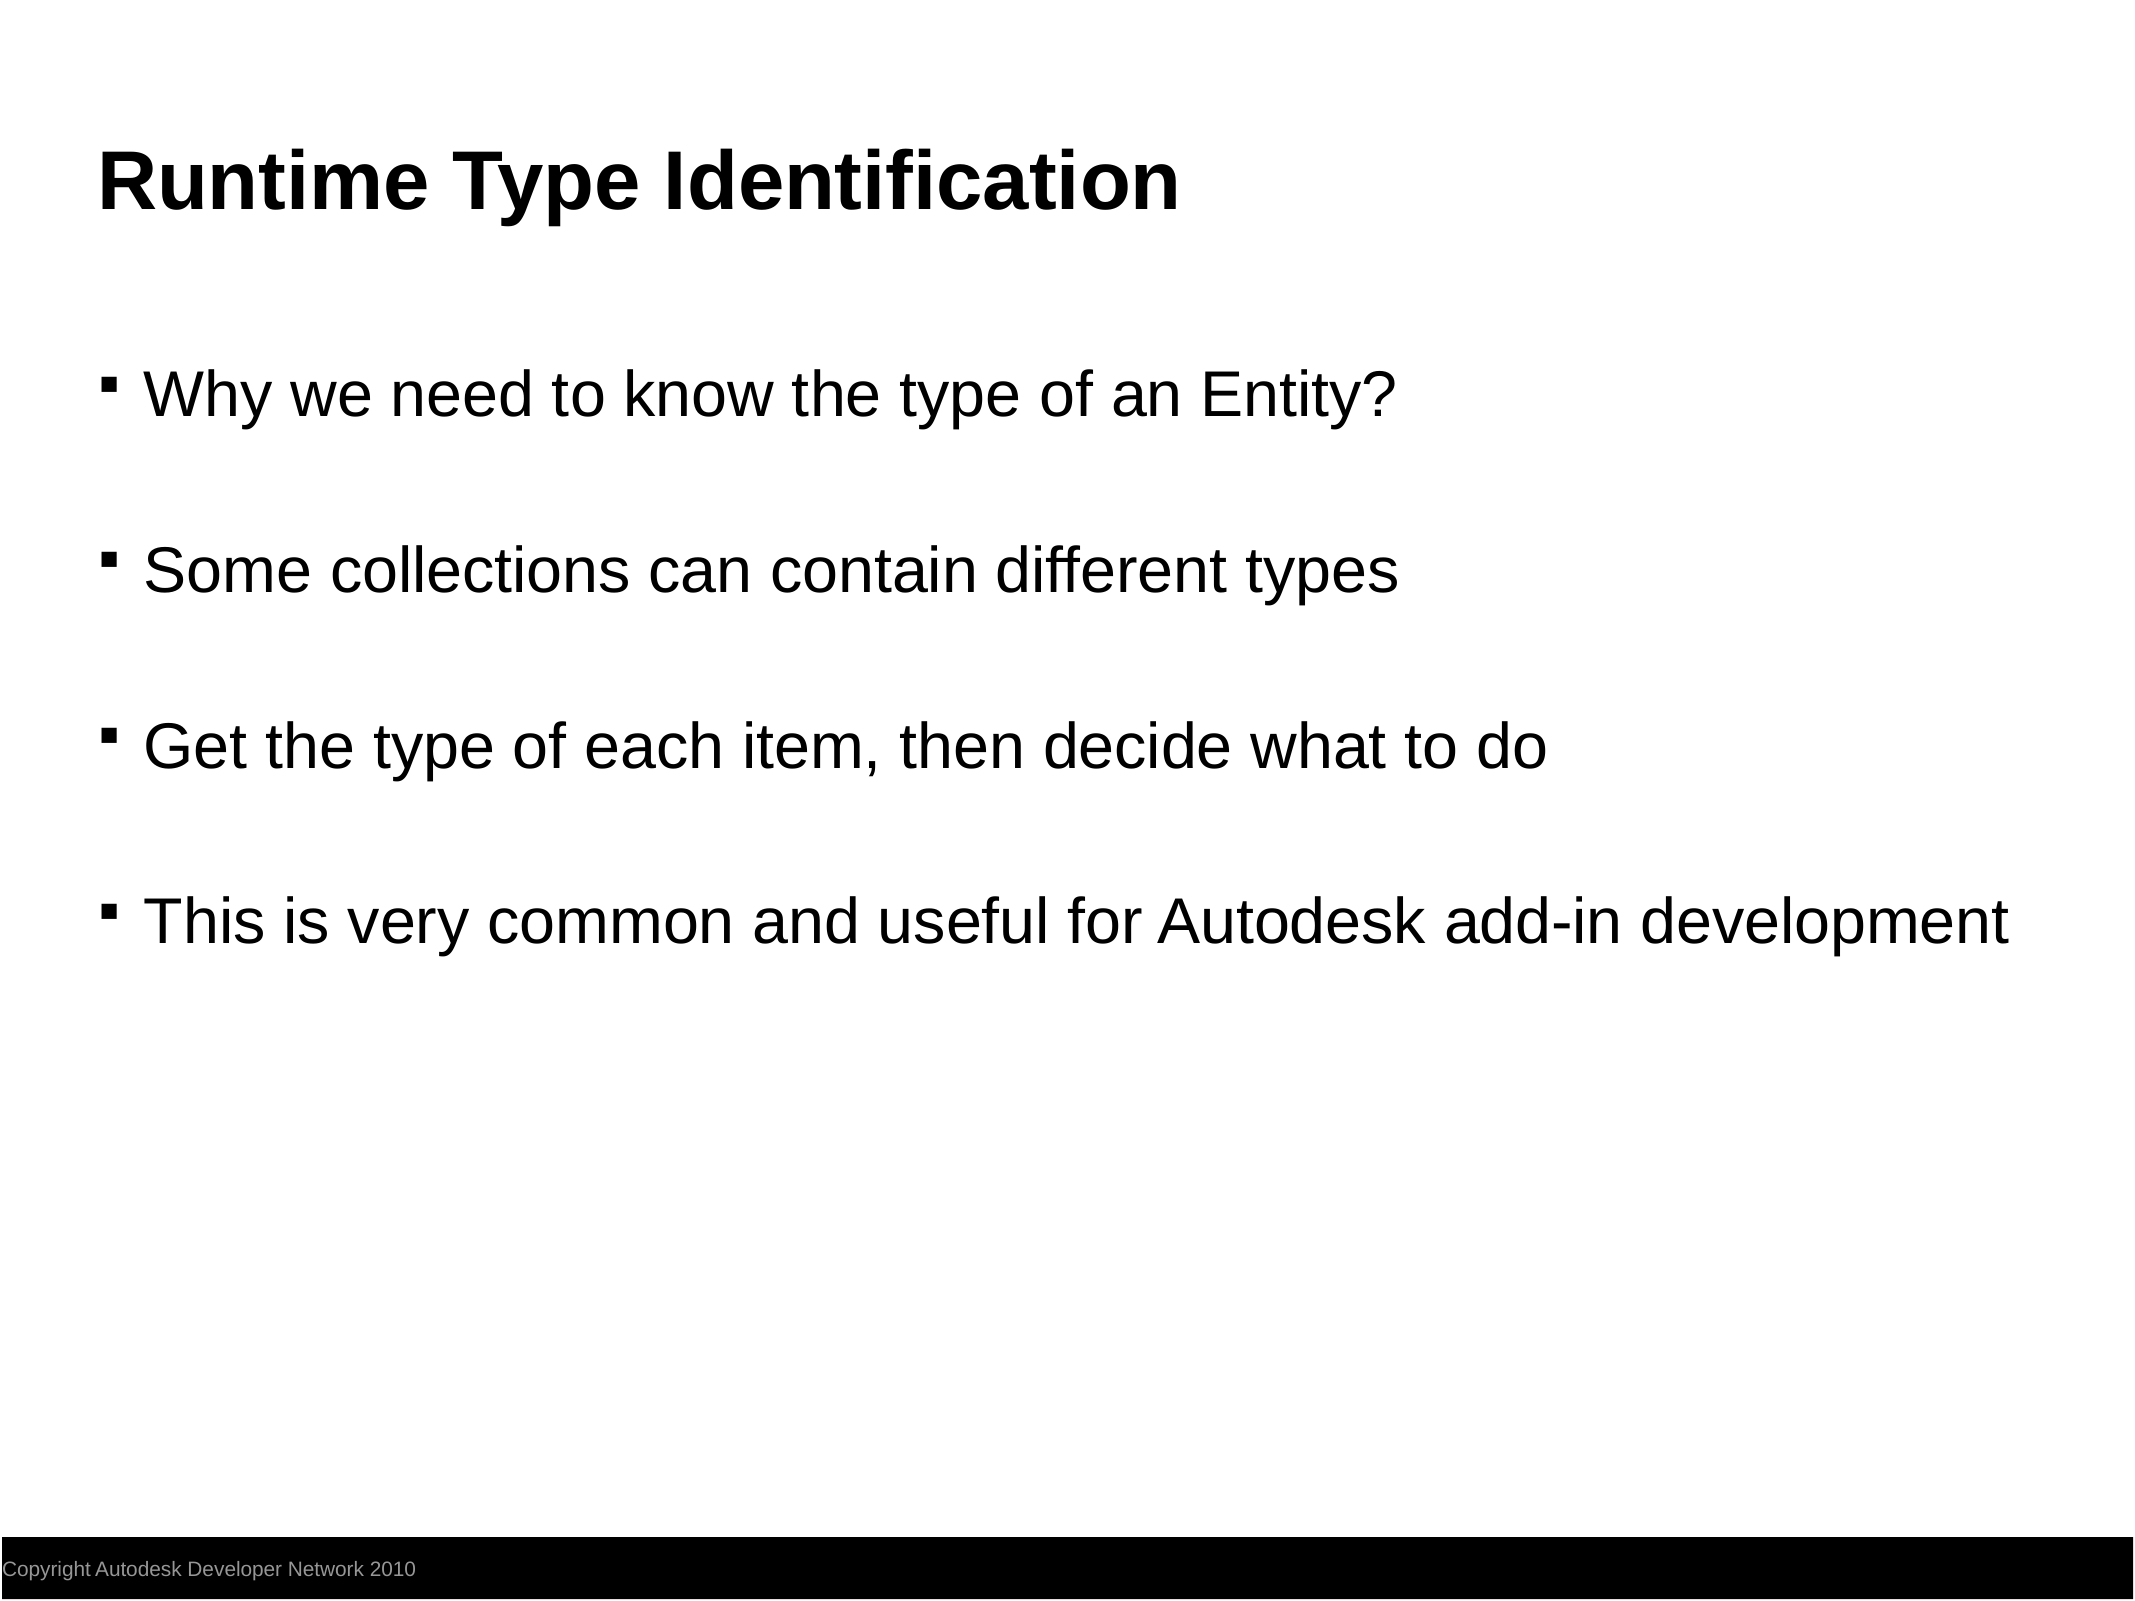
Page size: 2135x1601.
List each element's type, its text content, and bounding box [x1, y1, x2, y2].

list Why we need to know the type of an Entity? Some collections can contain different types Get the type of each item, then decide what to do This is very common and useful for Autodesk add-in development [96, 351, 2028, 1452]
title Runtime Type Identification [96, 59, 2028, 293]
